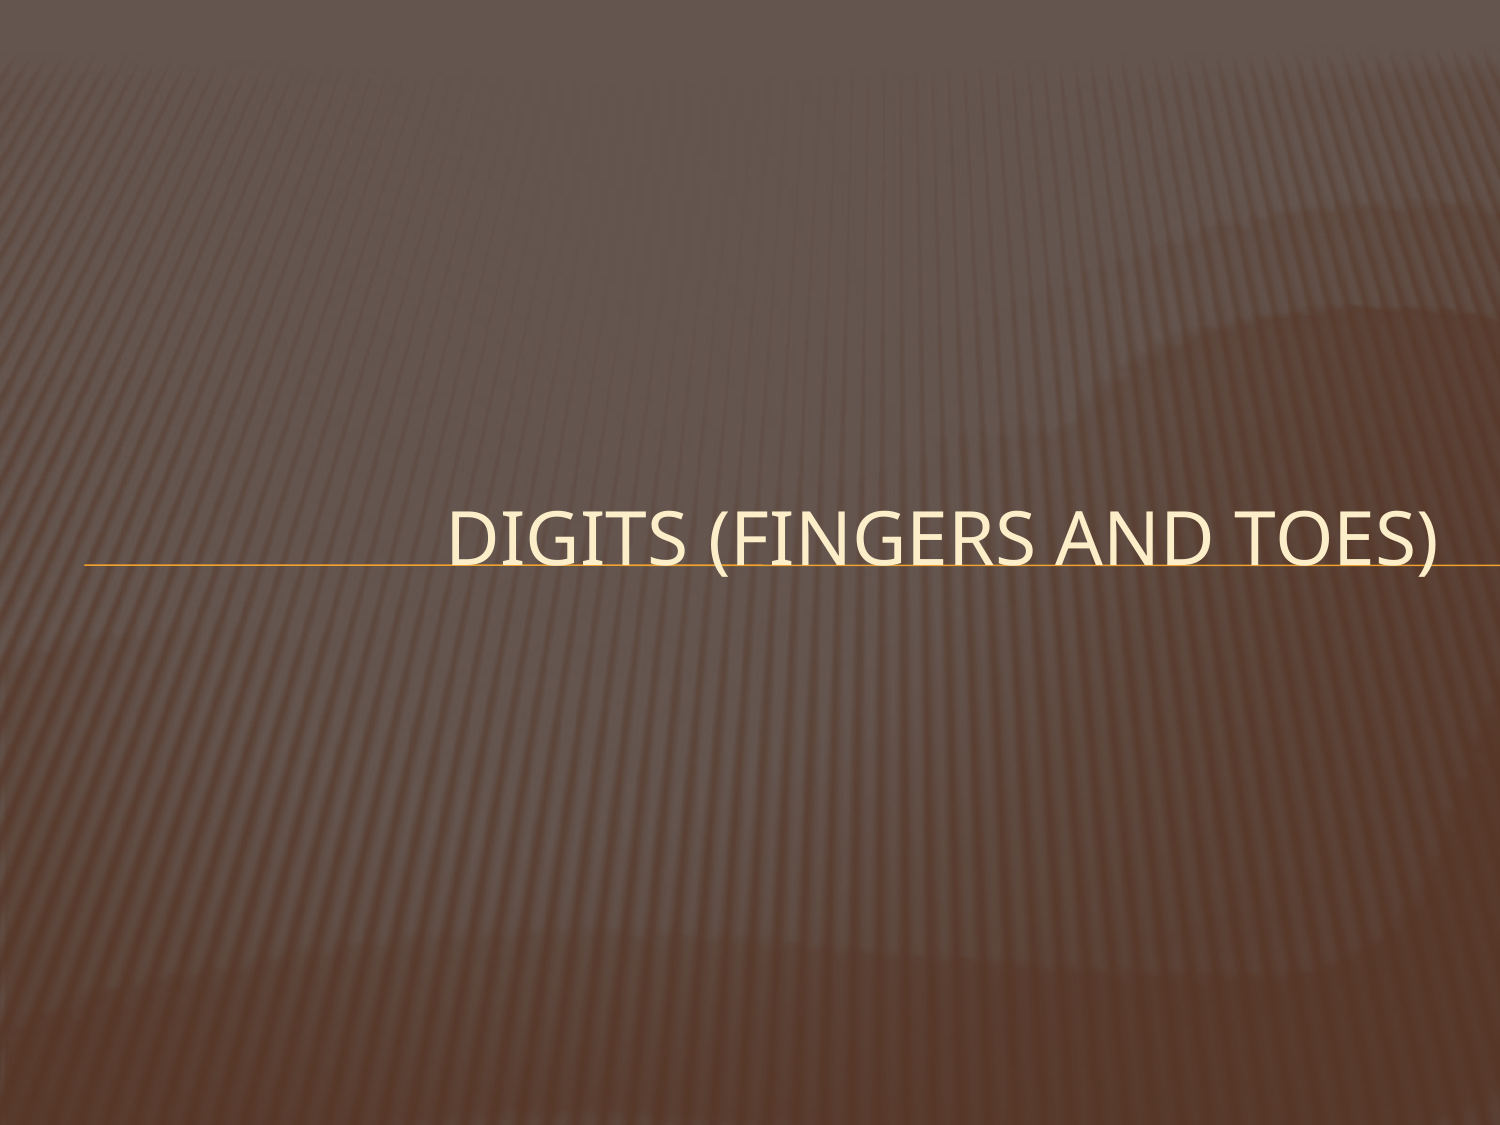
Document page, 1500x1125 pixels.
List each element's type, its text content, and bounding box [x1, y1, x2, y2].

title Digits (fingers and toes) [29, 483, 1455, 678]
